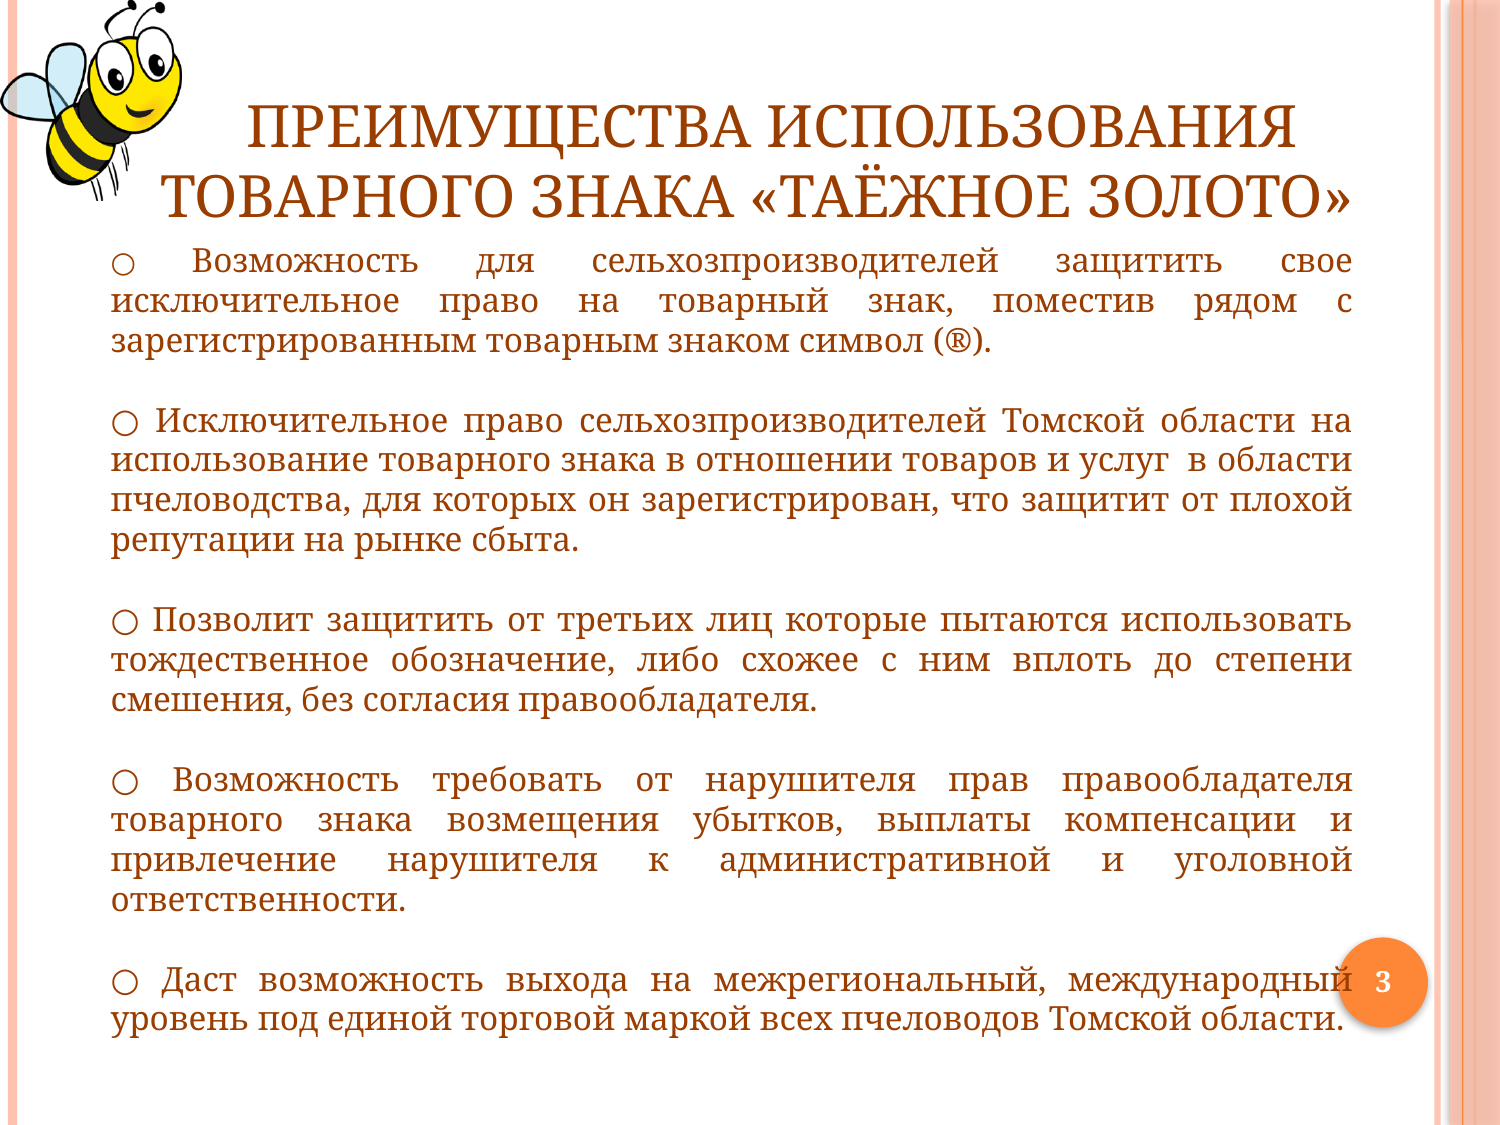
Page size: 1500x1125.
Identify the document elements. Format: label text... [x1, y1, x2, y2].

picture [0, 0, 182, 201]
text_box ○ Возможность для сельхозпроизводителей защитить свое исключительное право на товарный знак, поместив рядом с зарегистрированным товарным знаком символ (®). ○ Исключительное право сельхозпроизводителей Томской области на использование товарного знака в отношении товаров и услуг в области пчеловодства, для которых он зарегистрирован, что защитит от плохой репутации на рынке сбыта. ○ Позволит защитить от третьих лиц которые пытаются использовать тождественное обозначение, либо схожее с ним вплоть до степени смешения, без согласия правообладателя. ○ Возможность требовать от нарушителя прав правообладателя товарного знака возмещения убытков, выплаты компенсации и привлечение нарушителя к административной и уголовной ответственности. ○ Даст возможность выхода на межрегиональный, международный уровень под единой торговой маркой всех пчеловодов Томской области. [95, 231, 1370, 1045]
title Преимущества использования товарного знака «ТАЁЖНОЕ ЗОЛОТО» [144, 49, 1370, 231]
slide_number 3 [1333, 940, 1434, 1027]
